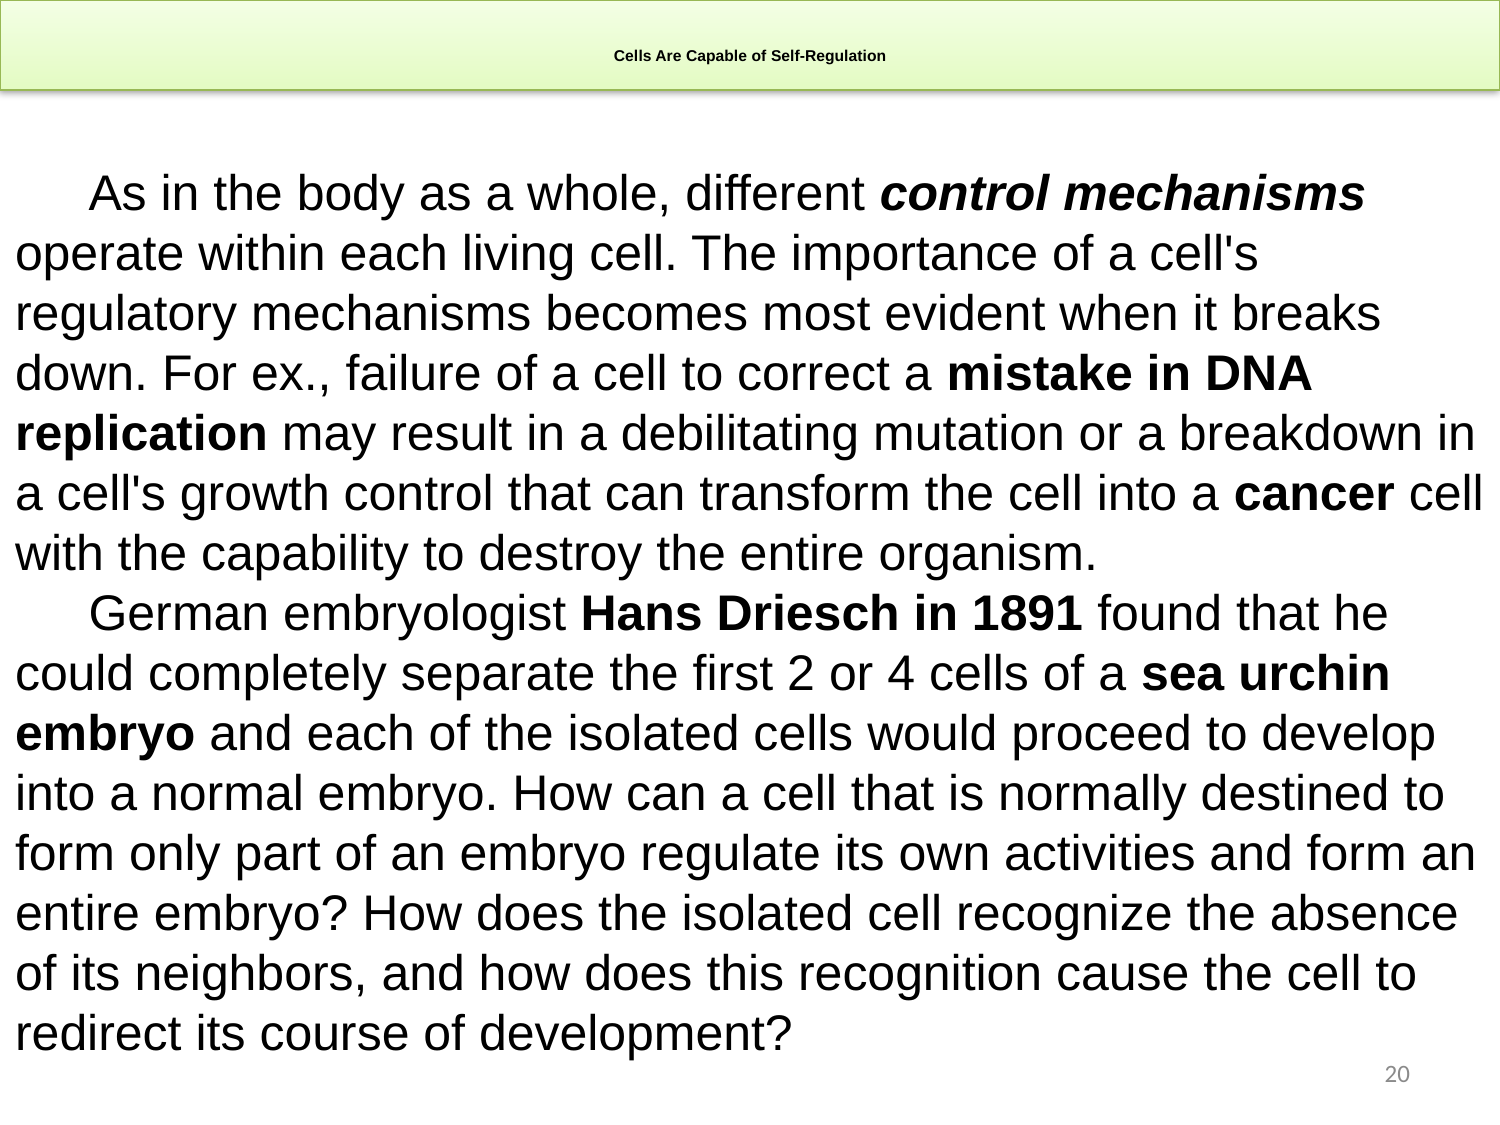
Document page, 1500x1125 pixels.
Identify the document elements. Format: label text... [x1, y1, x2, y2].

text_box As in the body as a whole, different control mechanisms operate within each living cell. The importance of a cell's regulatory mechanisms becomes most evident when it breaks down. For ex., failure of a cell to correct a mistake in DNA replication may result in a debilitating mutation or a breakdown in a cell's growth control that can transform the cell into a cancer cell with the capability to destroy the entire organism. German embryologist Hans Driesch in 1891 found that he could completely separate the first 2 or 4 cells of a sea urchin embryo and each of the isolated cells would proceed to develop into a normal embryo. How can a cell that is normally destined to form only part of an embryo regulate its own activities and form an entire embryo? How does the isolated cell recognize the absence of its neighbors, and how does this recognition cause the cell to redirect its course of development? [0, 153, 1500, 1069]
title Cells Are Capable of Self-Regulation [0, 0, 1500, 91]
slide_number 20 [1074, 1069, 1425, 1103]
